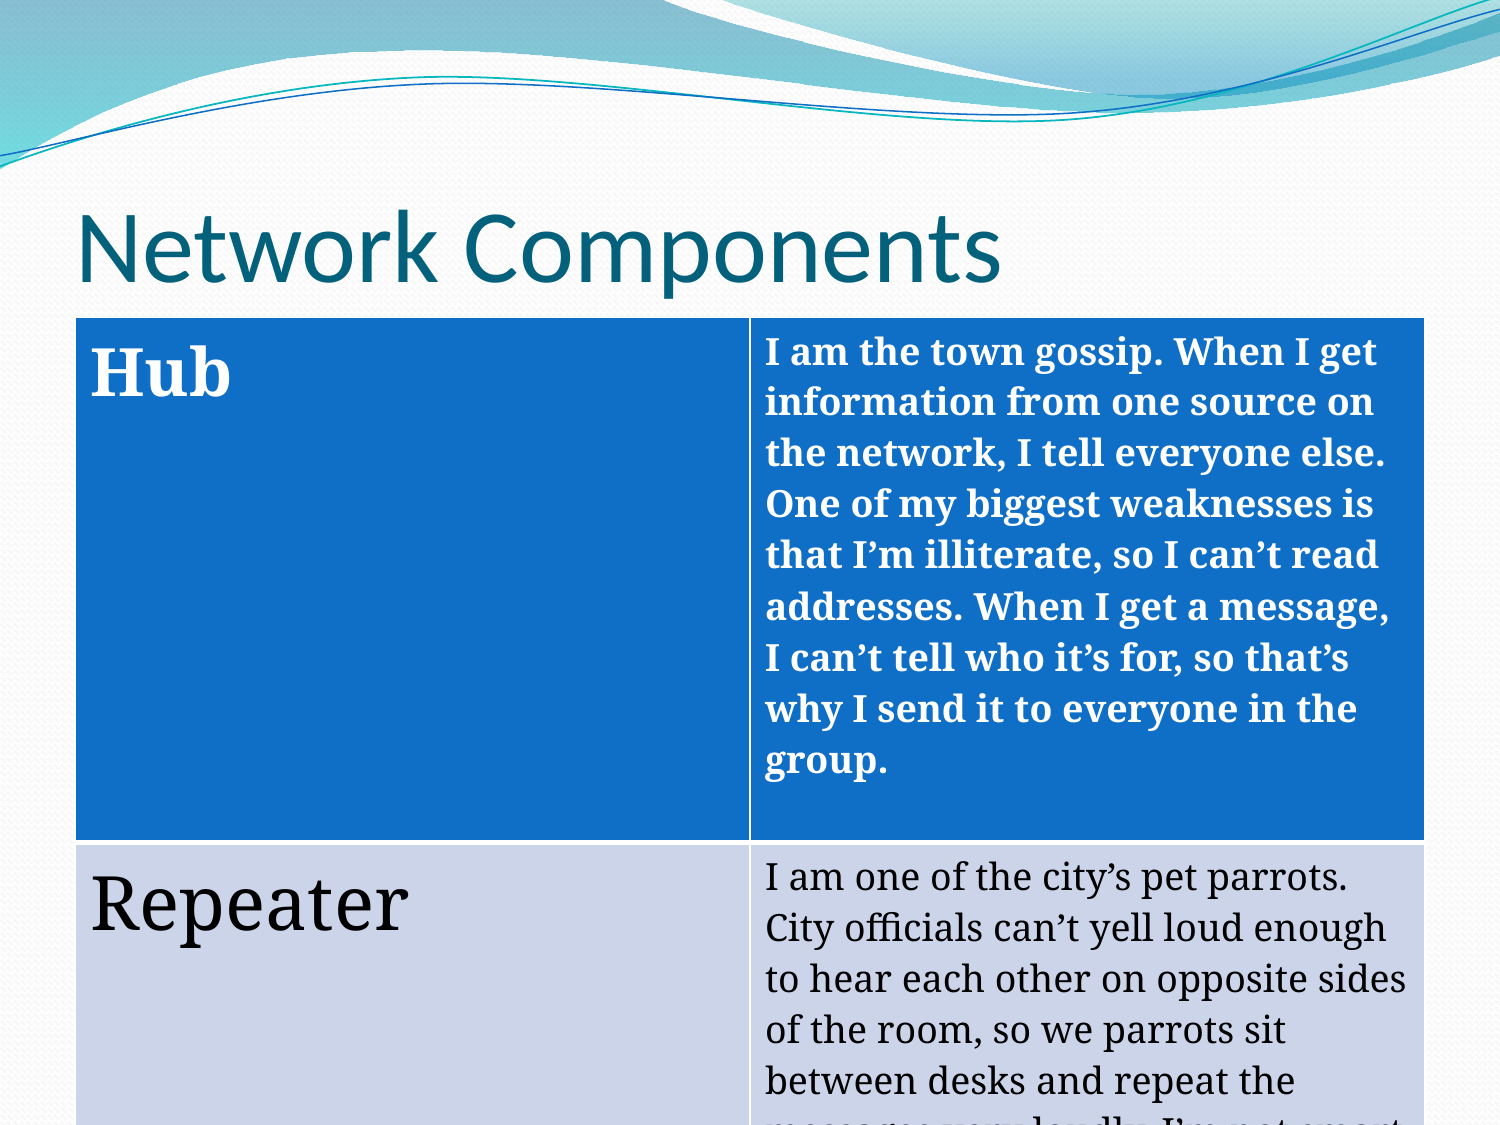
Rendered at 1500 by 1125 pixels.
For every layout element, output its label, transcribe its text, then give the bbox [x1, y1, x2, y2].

table_cell I am one of the city’s pet parrots. City officials can’t yell loud enough to hear each other on opposite sides of the room, so we parrots sit between desks and repeat the messages very loudly. I’m not smart enough to know what the words mean, but I can mimic the message very well, so the officials can communicate. [751, 845, 1424, 1125]
table_header Hub [76, 318, 749, 840]
table_cell Repeater [76, 845, 749, 1125]
table_header I am the town gossip. When I get information from one source on the network, I tell everyone else. One of my biggest weaknesses is that I’m illiterate, so I can’t read addresses. When I get a message, I can’t tell who it’s for, so that’s why I send it to everyone in the group. [751, 318, 1424, 840]
title Network Components [75, 115, 1425, 303]
